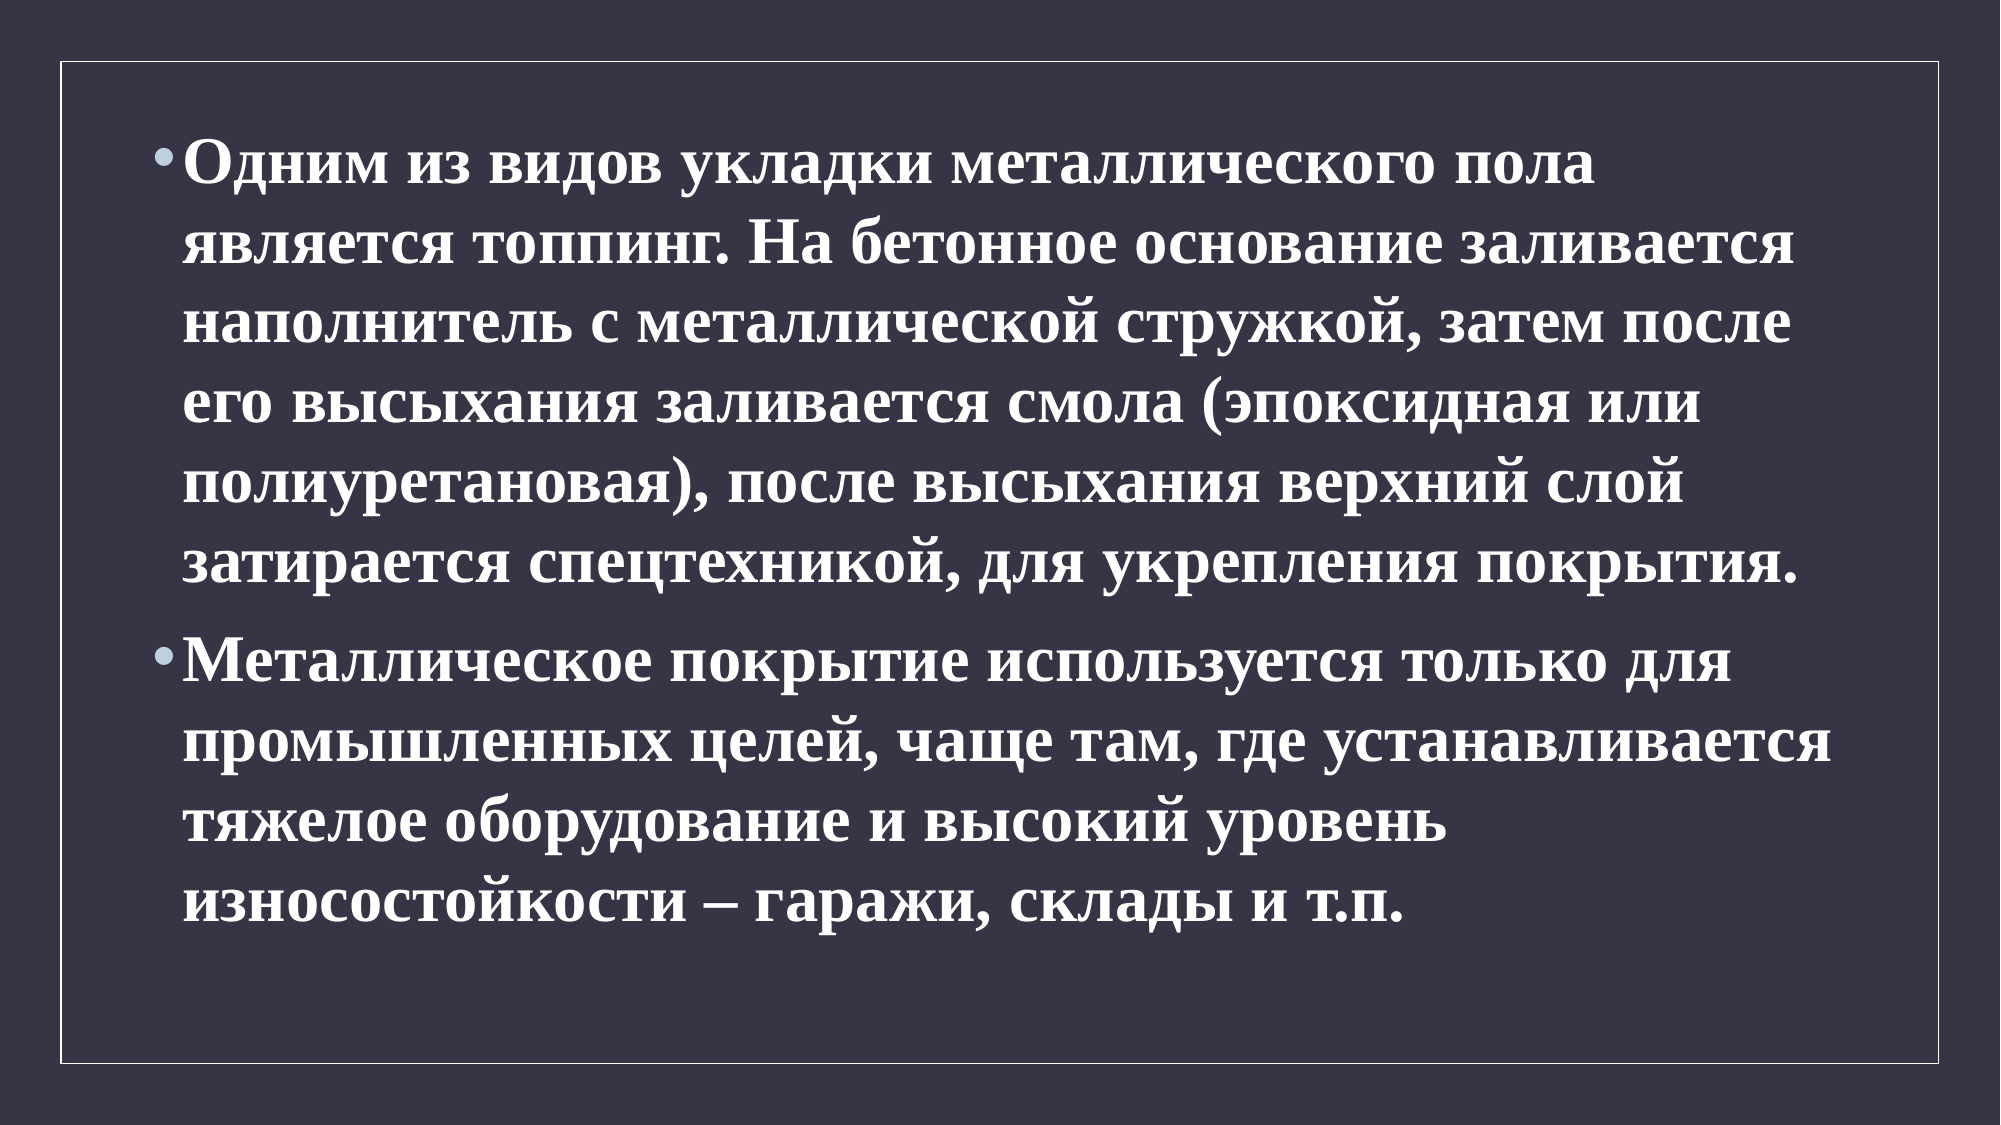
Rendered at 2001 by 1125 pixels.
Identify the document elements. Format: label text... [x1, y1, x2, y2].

list Одним из видов укладки металлического пола является топпинг. На бетонное основание заливается наполнитель с металлической стружкой, затем после его высыхания заливается смола (эпоксидная или полиуретановая), после высыхания верхний слой затирается спецтехникой, для укрепления покрытия. Металлическое покрытие используется только для промышленных целей, чаще там, где устанавливается тяжелое оборудование и высокий уровень износостойкости – гаражи, склады и т.п. [137, 108, 1863, 1014]
